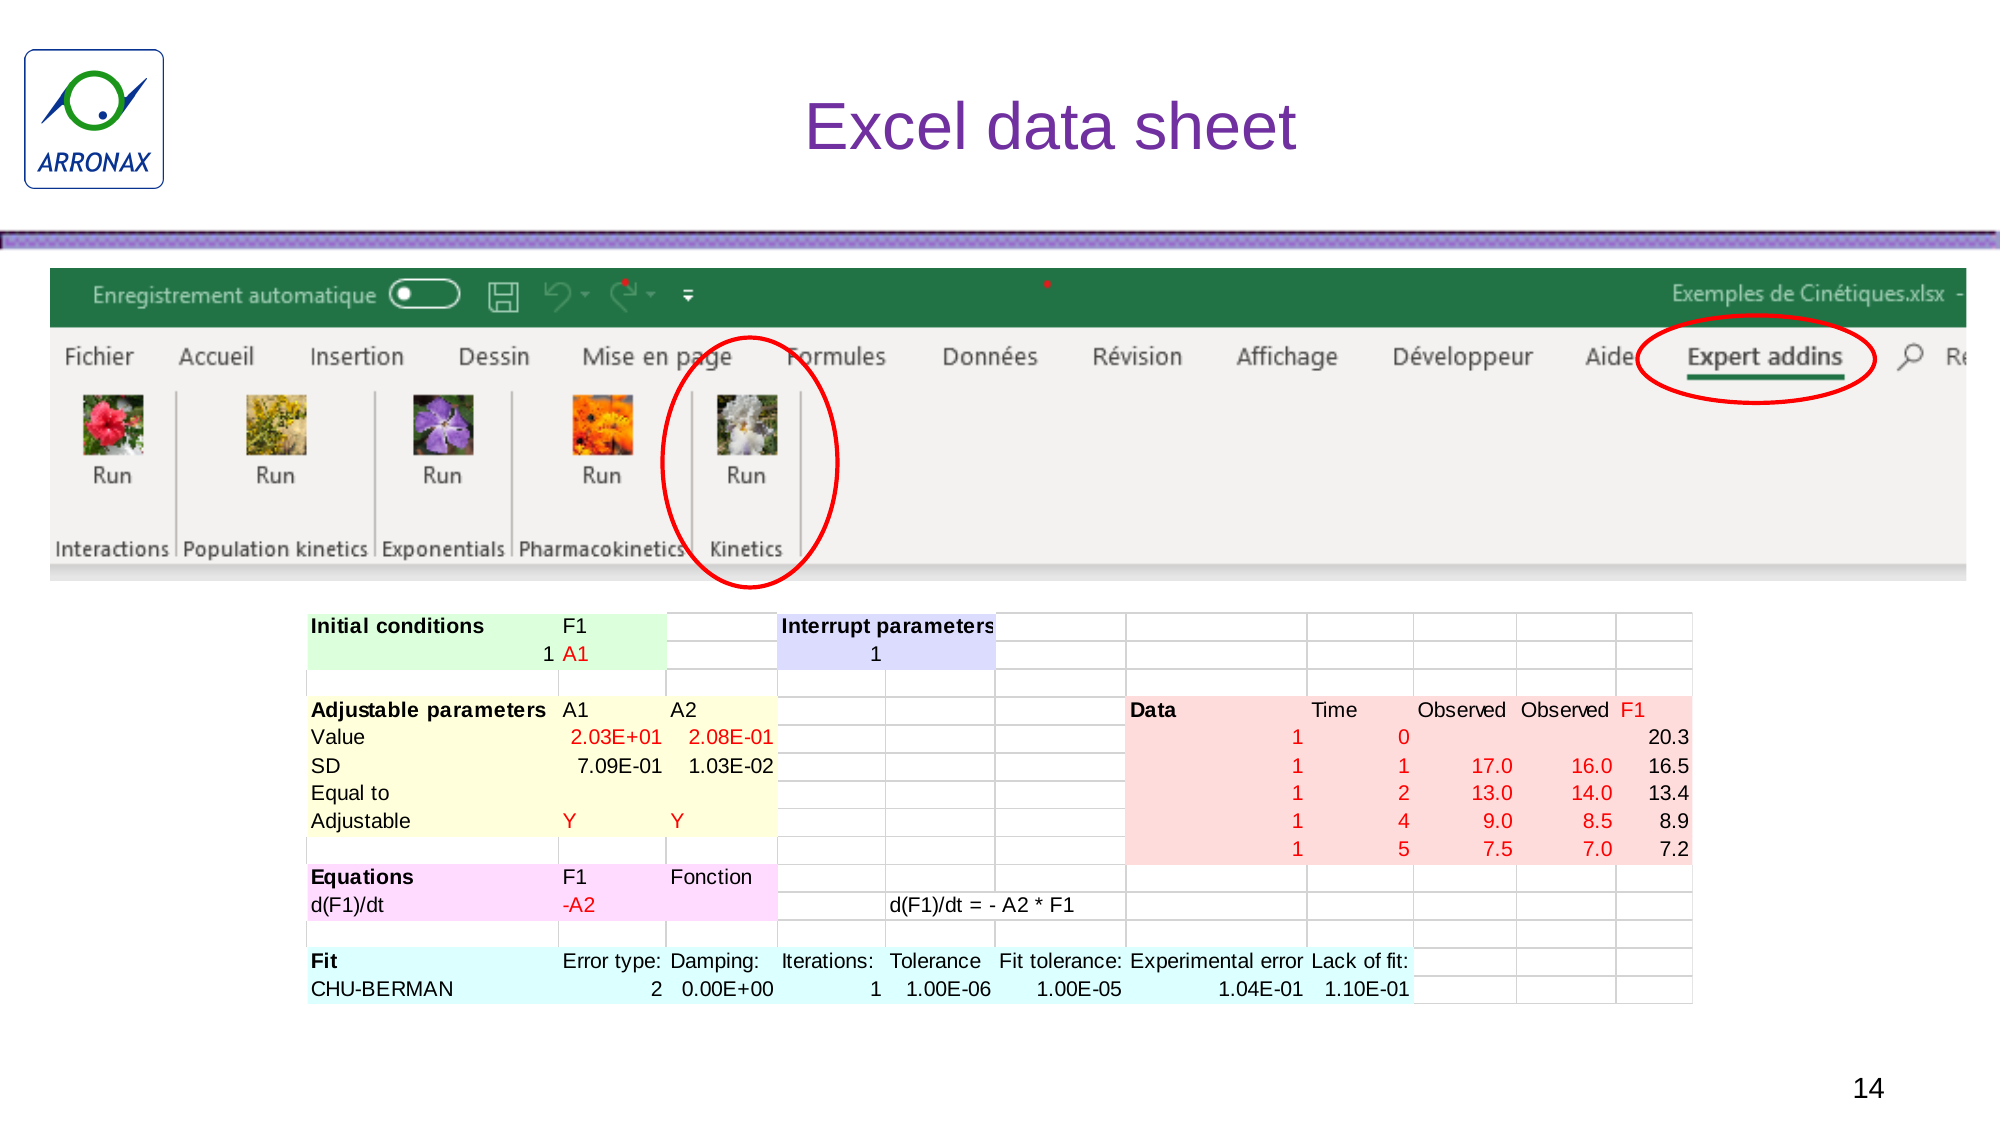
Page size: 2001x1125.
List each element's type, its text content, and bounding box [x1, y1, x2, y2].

slide_number 14 [1433, 1061, 1901, 1113]
picture [24, 49, 164, 189]
title Excel data sheet [202, 45, 1900, 200]
picture [305, 612, 1695, 1006]
picture [0, 225, 2000, 263]
picture [49, 268, 1967, 581]
